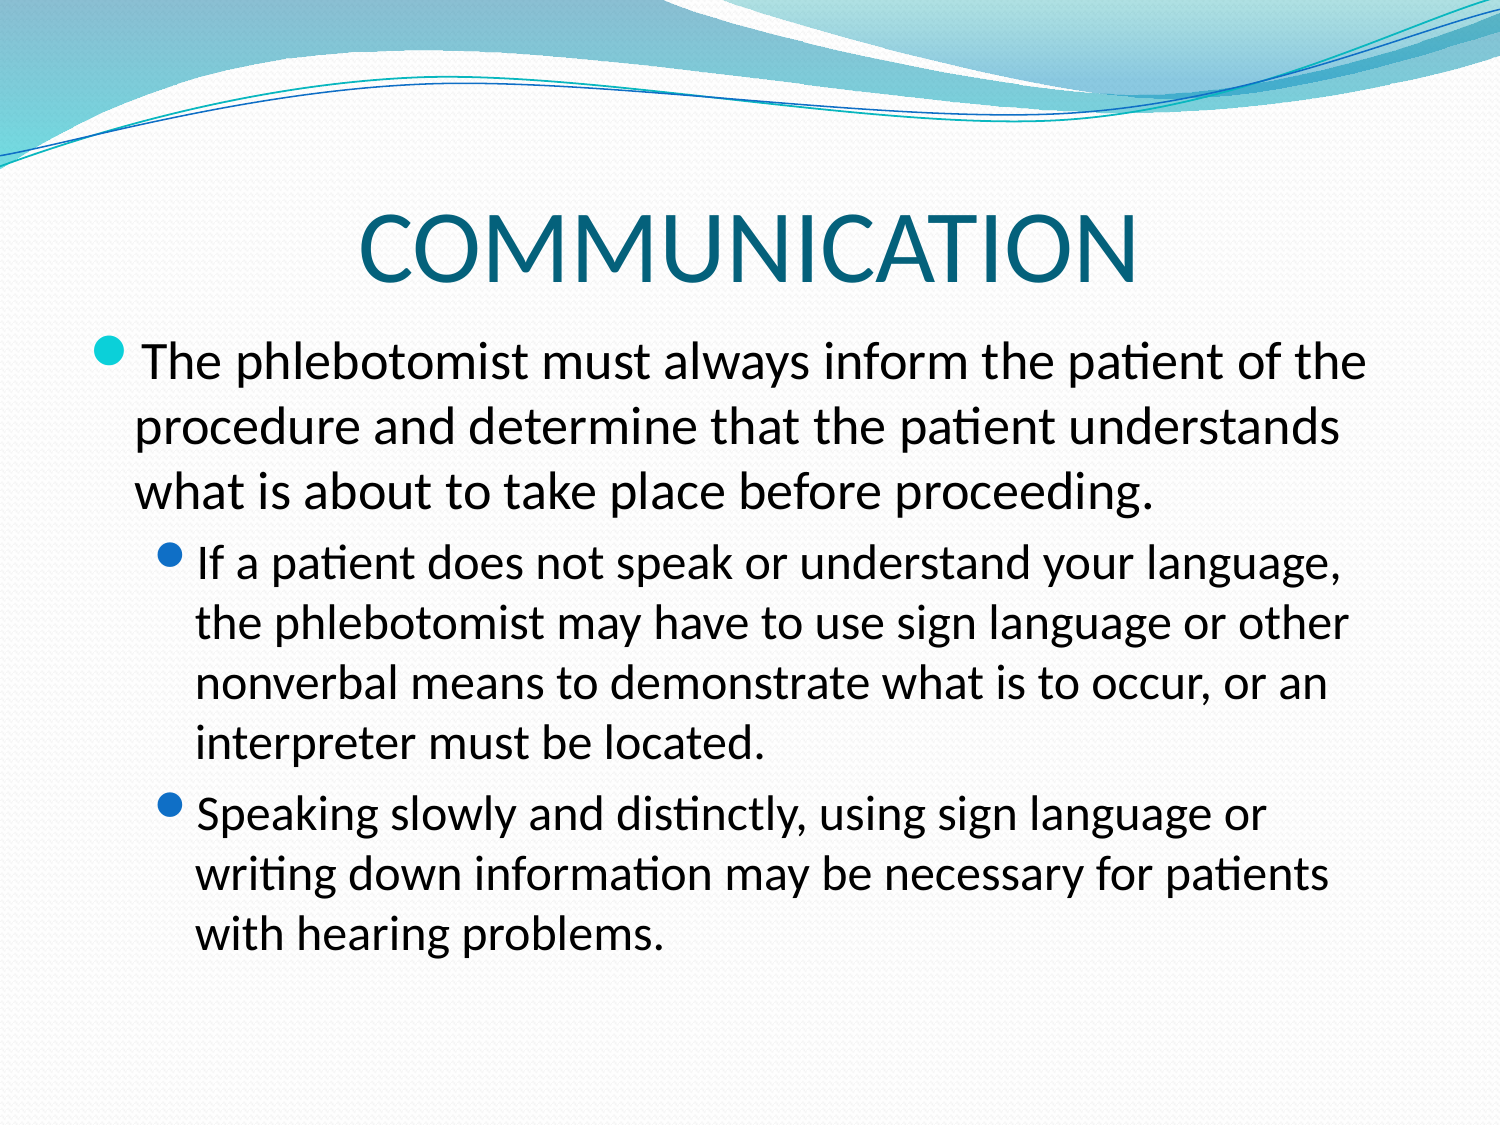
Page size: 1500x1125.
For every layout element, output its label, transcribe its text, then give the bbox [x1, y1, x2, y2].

list The phlebotomist must always inform the patient of the procedure and determine that the patient understands what is about to take place before proceeding. If a patient does not speak or understand your language, the phlebotomist may have to use sign language or other nonverbal means to demonstrate what is to occur, or an interpreter must be located. Speaking slowly and distinctly, using sign language or writing down information may be necessary for patients with hearing problems. [75, 317, 1425, 1038]
title COMMUNICATION [75, 115, 1425, 303]
